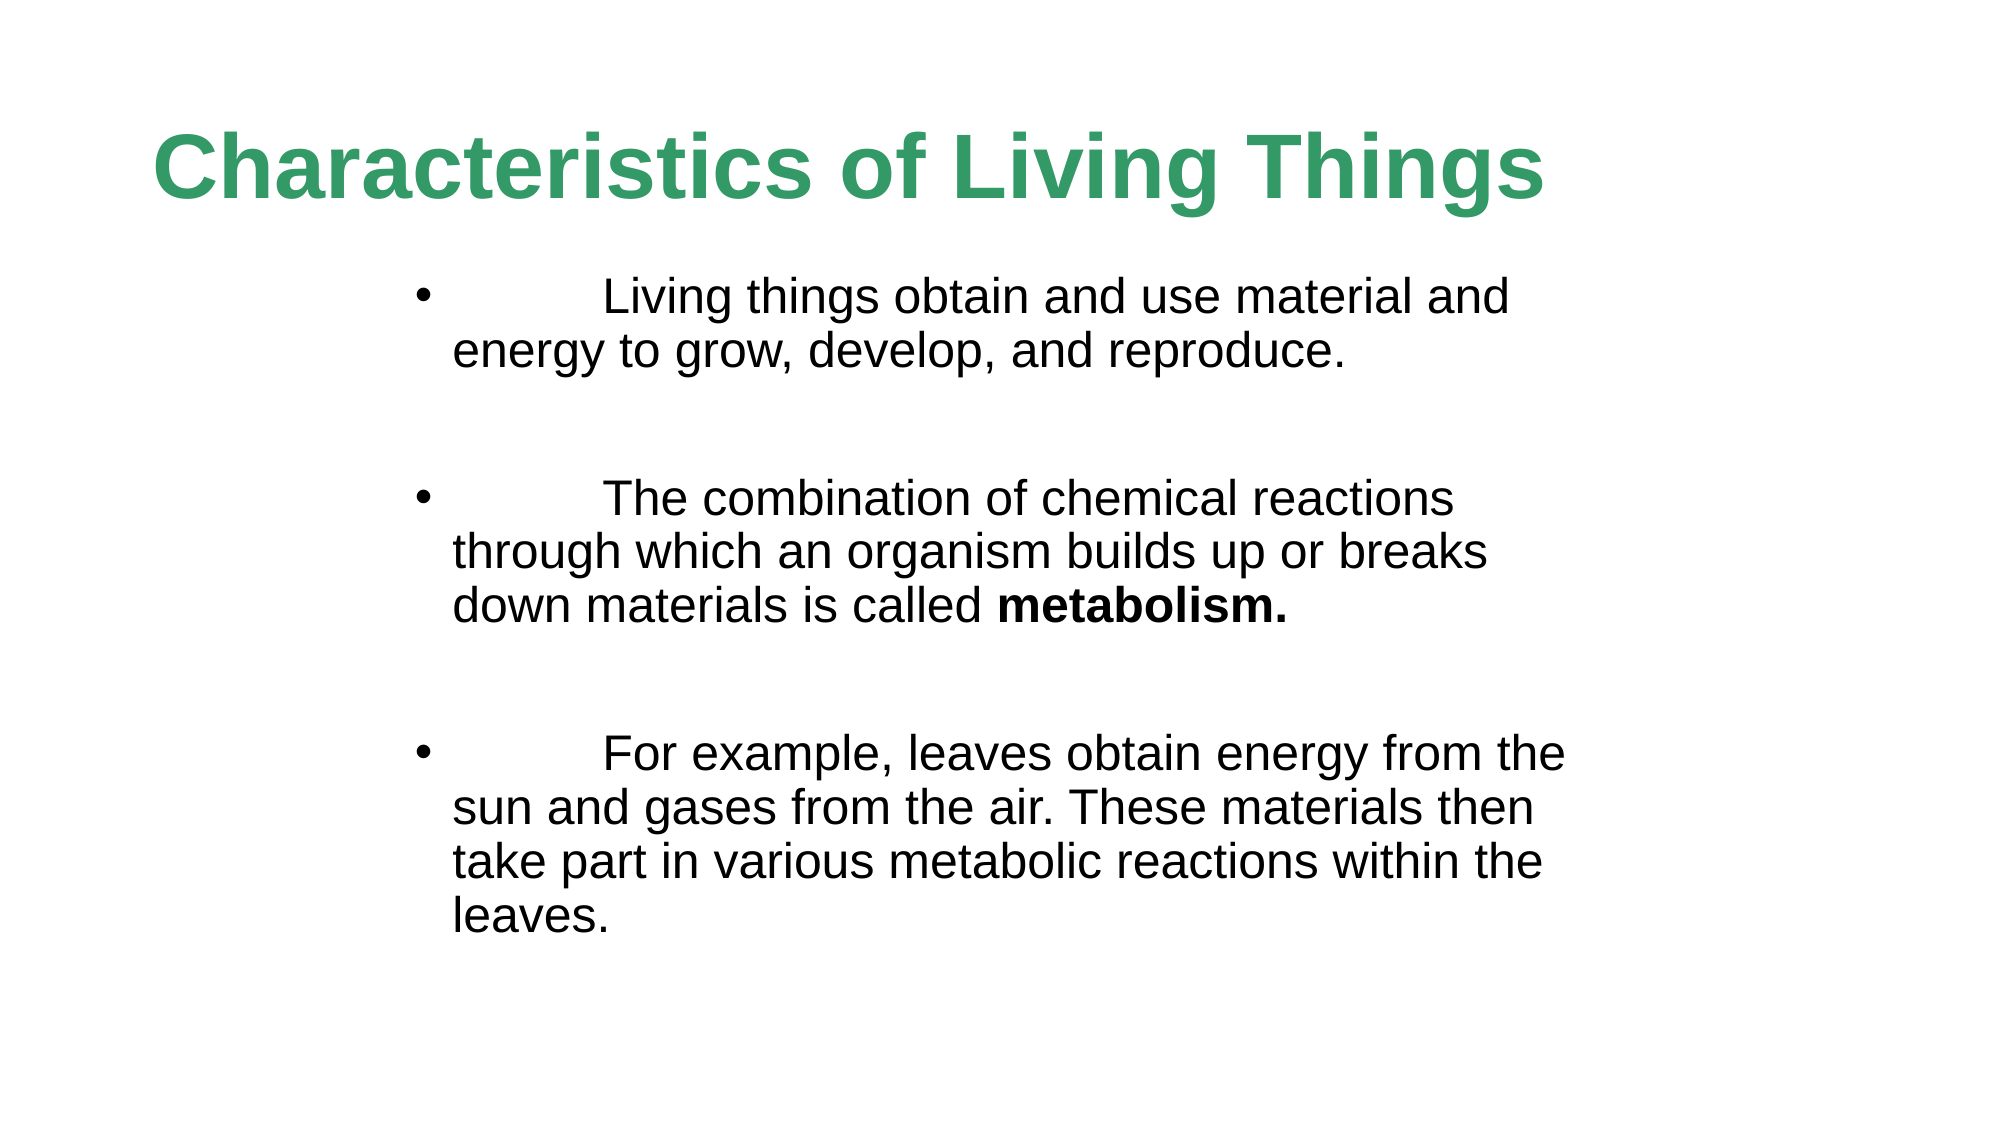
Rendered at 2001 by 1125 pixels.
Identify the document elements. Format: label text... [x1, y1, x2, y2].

title Characteristics of Living Things [137, 59, 1863, 278]
list Living things obtain and use material and energy to grow, develop, and reproduce. The combination of chemical reactions through which an organism builds up or breaks down materials is called metabolism. For example, leaves obtain energy from the sun and gases from the air. These materials then take part in various metabolic reactions within the leaves. [324, 262, 1600, 1005]
